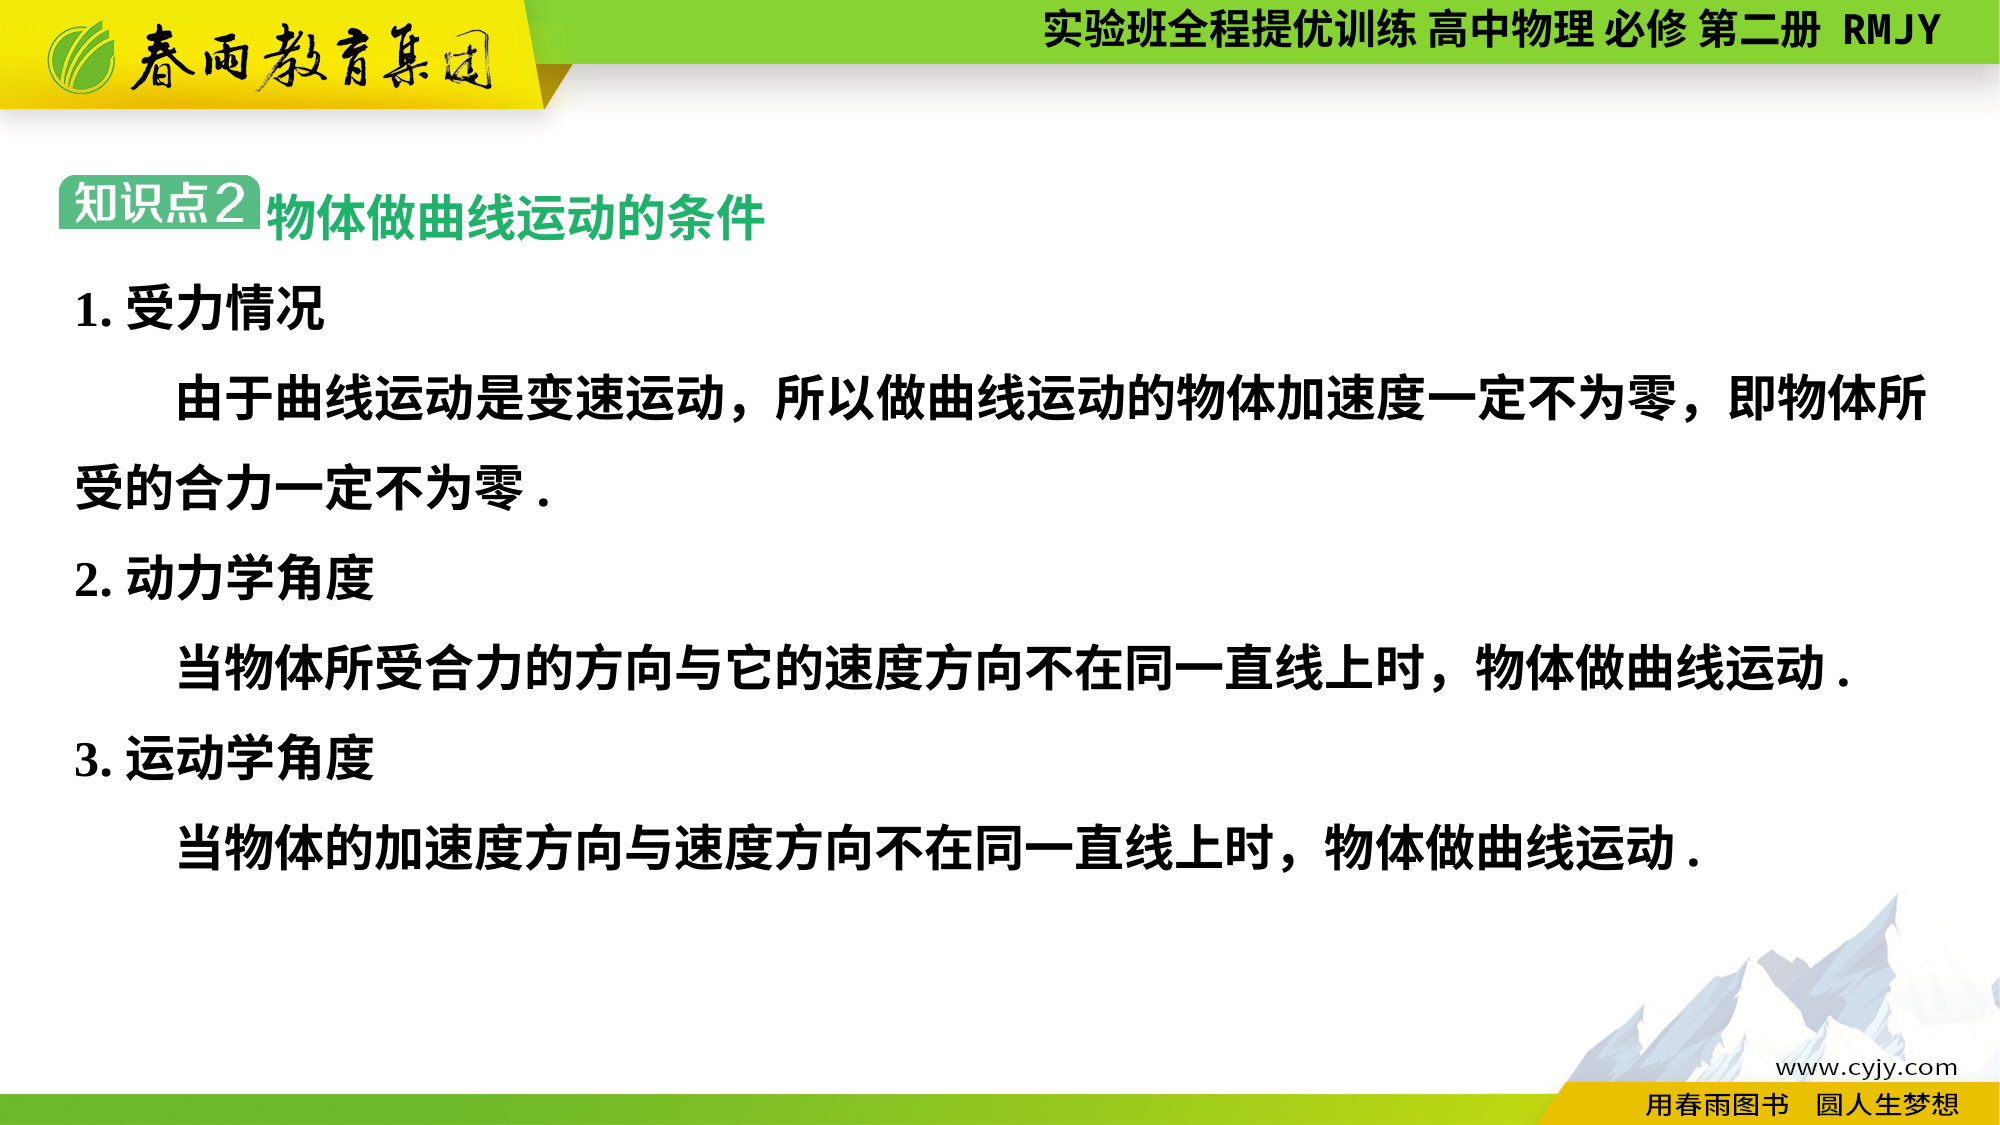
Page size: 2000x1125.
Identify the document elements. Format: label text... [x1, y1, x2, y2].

list 物体做曲线运动的条件 1.受力情况 由于曲线运动是变速运动，所以做曲线运动的物体加速度一定不为零，即物体所受的合力一定不为零. 2.动力学角度 当物体所受合力的方向与它的速度方向不在同一直线上时，物体做曲线运动. 3.运动学角度 当物体的加速度方向与速度方向不在同一直线上时，物体做曲线运动. [59, 149, 1944, 892]
picture [0, 0, 2000, 1125]
